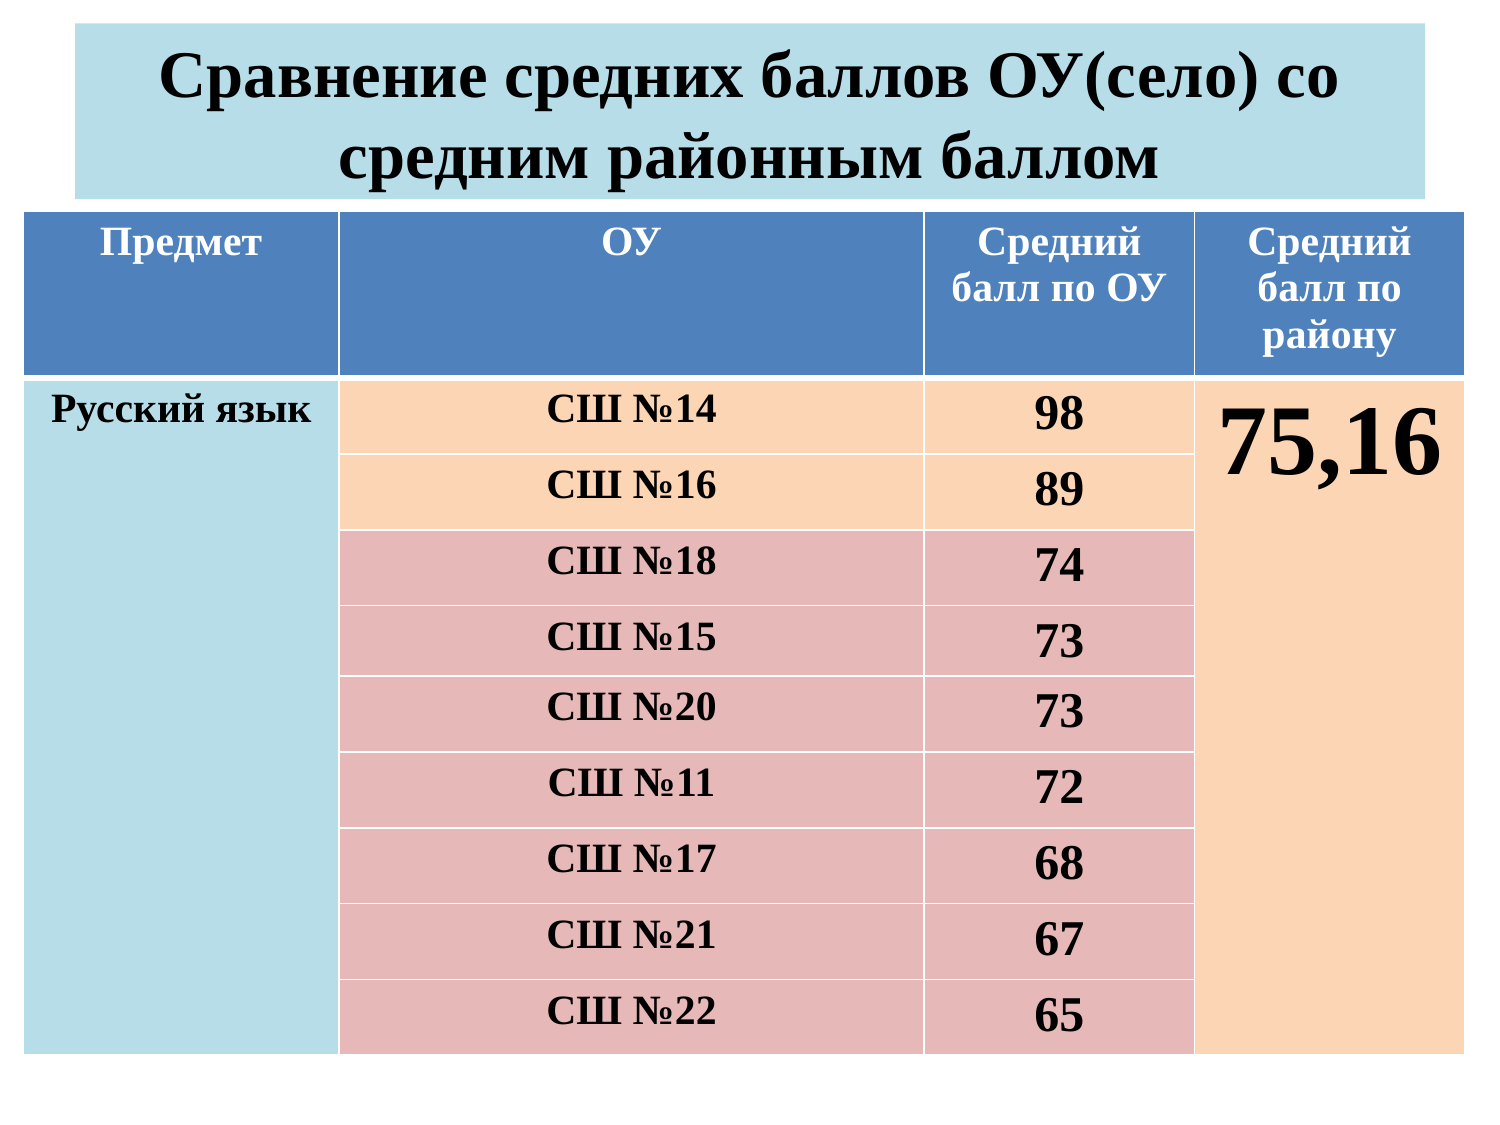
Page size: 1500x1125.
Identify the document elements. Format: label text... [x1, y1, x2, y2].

table_cell СШ №22 [340, 980, 923, 1054]
table_cell Русский язык [24, 381, 338, 1054]
table_header Средний балл по району [1195, 212, 1464, 375]
table_cell 65 [925, 980, 1194, 1054]
table_cell СШ №16 [340, 455, 923, 529]
table_cell 98 [925, 381, 1194, 453]
table_cell 89 [925, 455, 1194, 529]
table_cell 68 [925, 829, 1194, 903]
table_cell 67 [925, 904, 1194, 979]
table_cell 75,16 [1195, 381, 1464, 1054]
table_header Средний балл по ОУ [925, 212, 1194, 375]
table_cell СШ №18 [340, 531, 923, 605]
table_cell 72 [925, 753, 1194, 827]
table_cell СШ №11 [340, 753, 923, 827]
table_cell СШ №21 [340, 904, 923, 979]
table_cell 73 [925, 677, 1194, 751]
table_cell СШ №17 [340, 829, 923, 903]
table_header Предмет [24, 212, 338, 375]
table_cell СШ №14 [340, 381, 923, 453]
table_cell 74 [925, 531, 1194, 605]
table_cell СШ №20 [340, 677, 923, 751]
table_header ОУ [340, 212, 923, 375]
title Сравнение средних баллов ОУ(село) со средним районным баллом [75, 23, 1425, 200]
table_cell 73 [925, 606, 1194, 675]
table_cell СШ №15 [340, 606, 923, 675]
